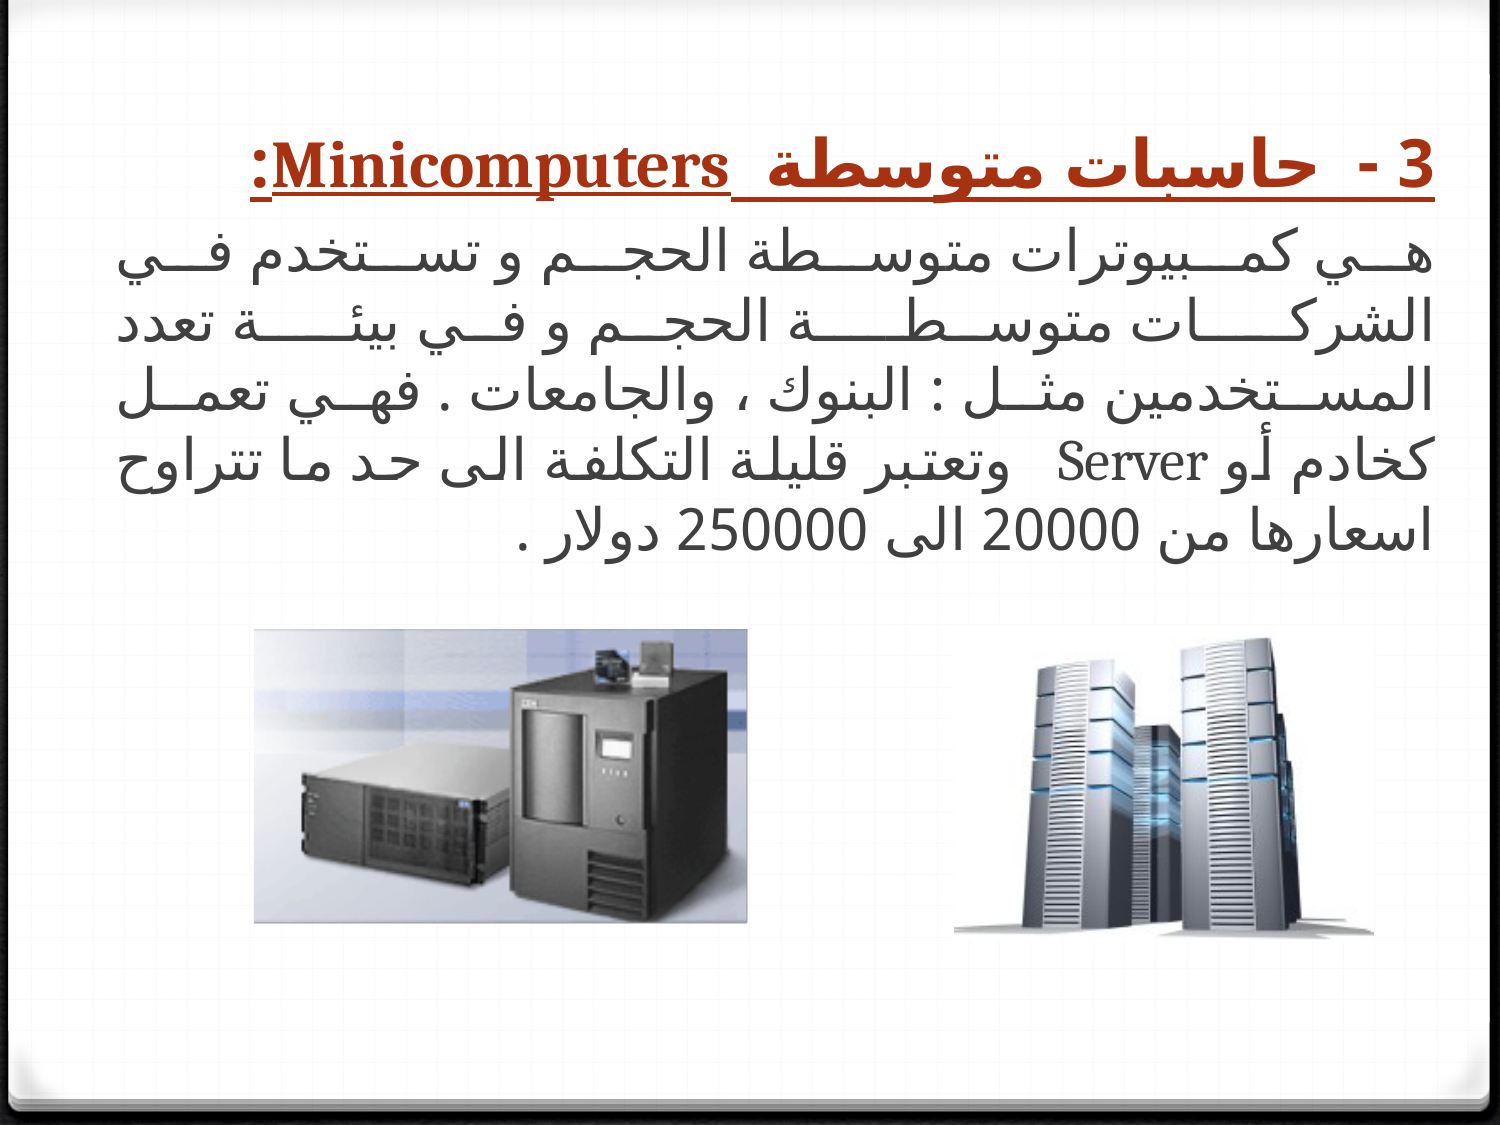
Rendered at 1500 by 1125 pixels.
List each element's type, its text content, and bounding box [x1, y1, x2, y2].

list 3 - حاسبات متوسطة Minicomputers: هي كمبيوترات متوسطة الحجم و تستخدم في الشركـــات متوسطـــــة الحجم و في بيئـــة تعدد المستخدمين مثل : البنوك ، والجامعات . فهي تعمل كخادم أو Server وتعتبر قليلة التكلفة الى حد ما تتراوح اسعارها من 20000 الى 250000 دولار . [100, 113, 1451, 587]
picture [0, 0, 1500, 1125]
